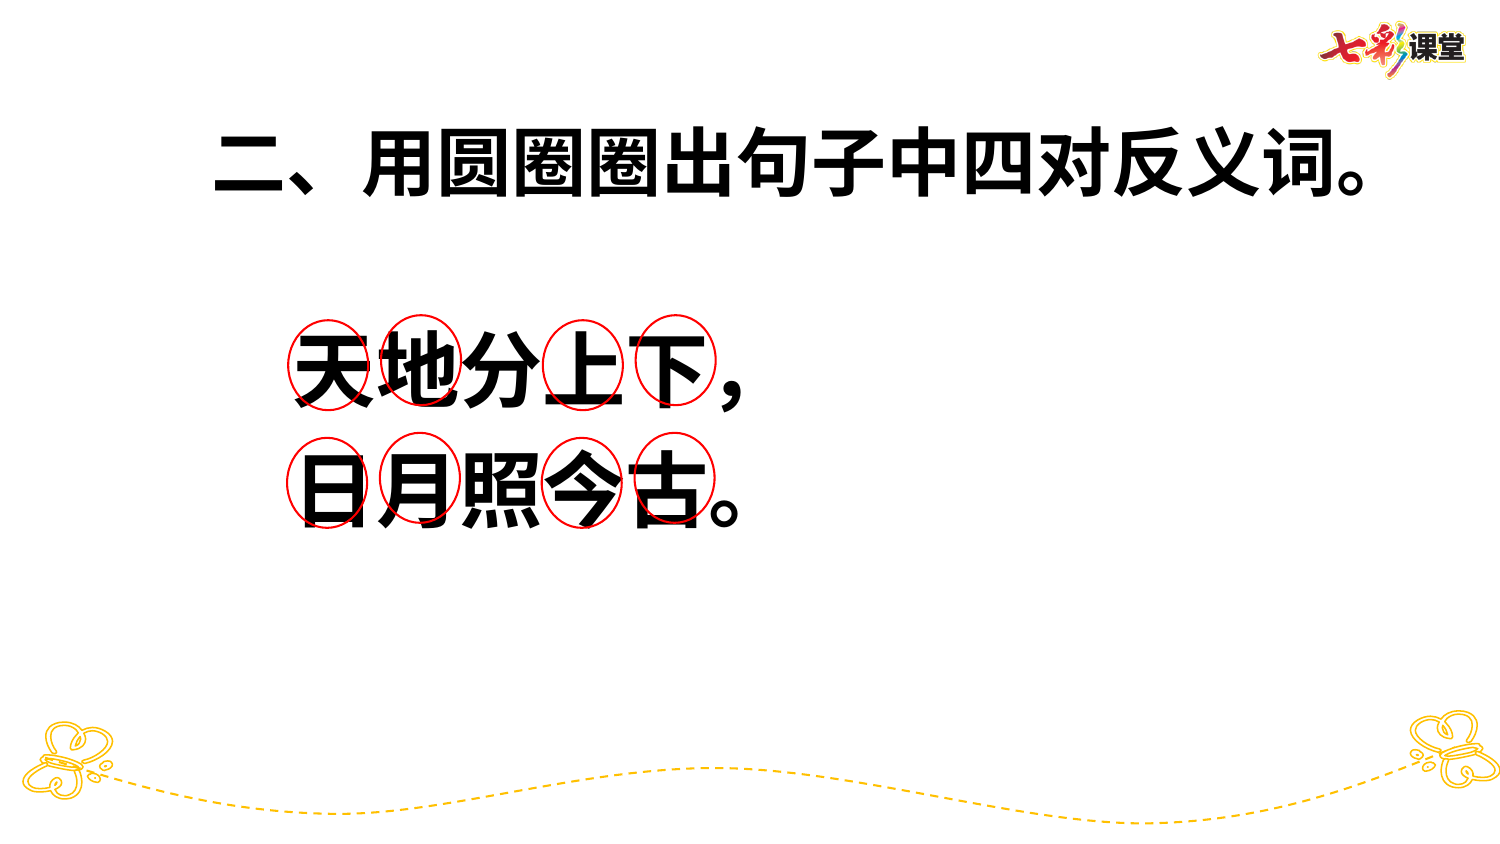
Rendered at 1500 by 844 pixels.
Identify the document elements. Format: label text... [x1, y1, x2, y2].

text_box [287, 319, 370, 412]
picture [1316, 20, 1468, 80]
text_box [634, 314, 717, 407]
text_box [633, 431, 716, 524]
text_box [379, 314, 463, 407]
text_box 天地分上下， 日月照今古。 [281, 292, 964, 544]
text_box 二、用圆圈圈出句子中四对反义词。 [157, 114, 1391, 206]
text_box [378, 431, 461, 524]
text_box [286, 436, 369, 529]
text_box [540, 436, 623, 529]
text_box [541, 319, 624, 412]
